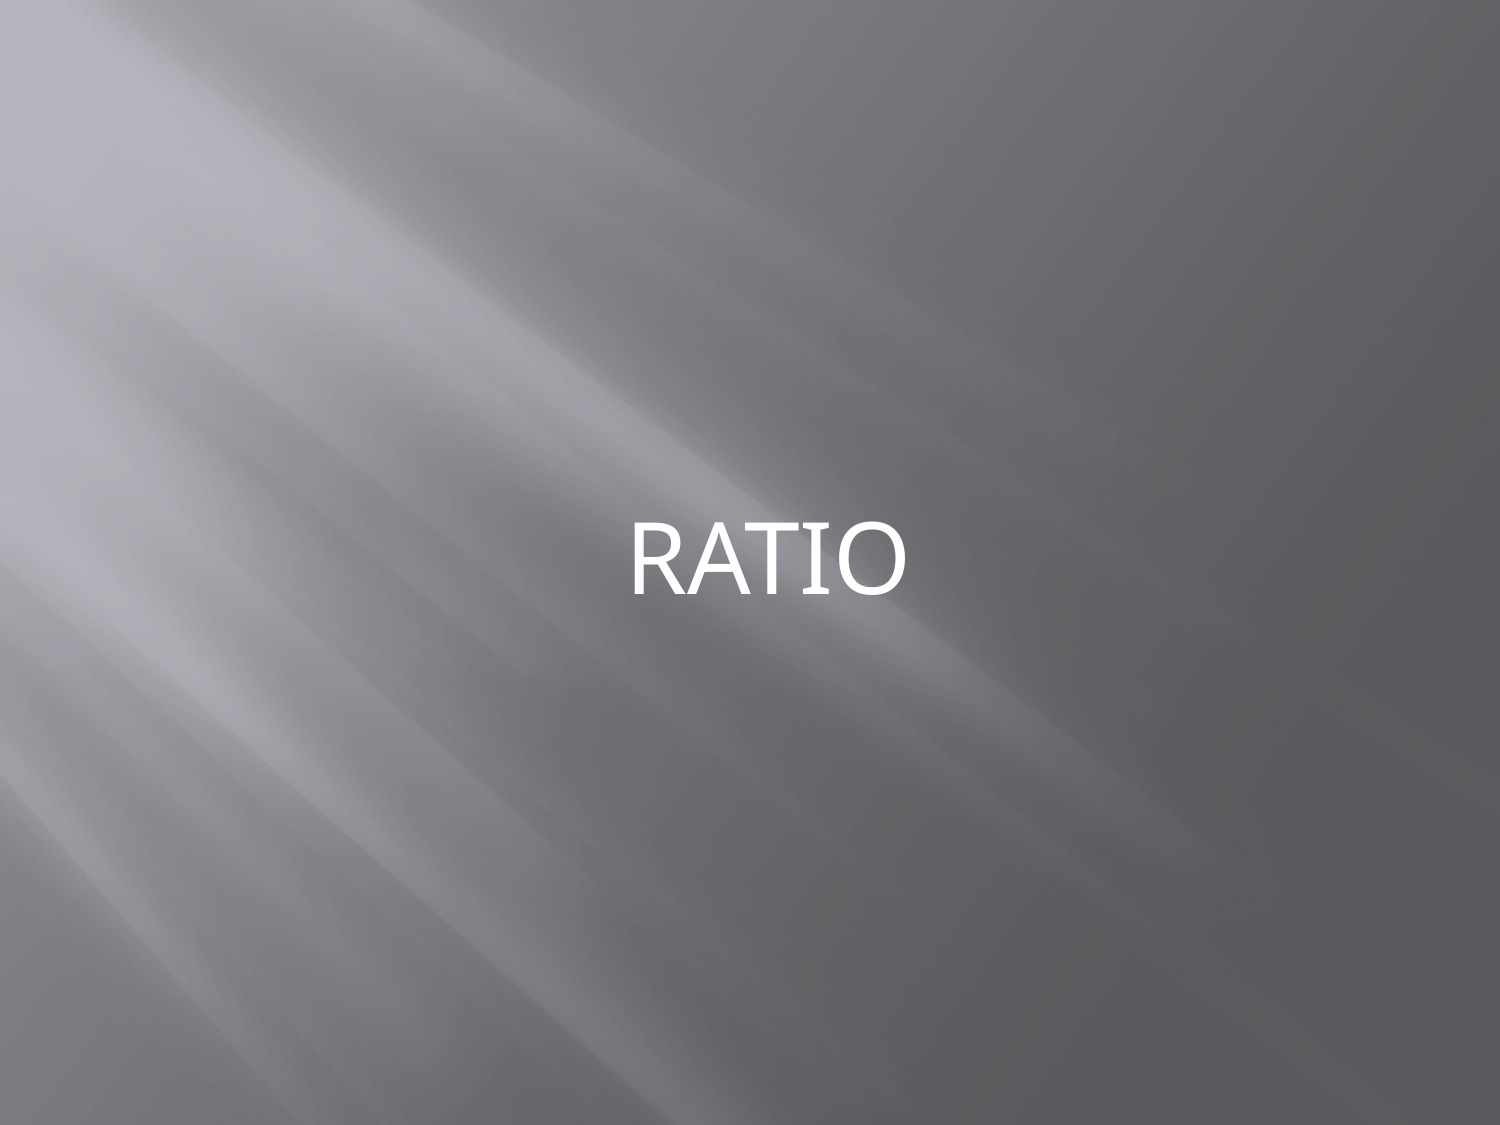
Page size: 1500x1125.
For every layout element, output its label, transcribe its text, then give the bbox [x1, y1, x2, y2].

text_box RATIO [324, 487, 1213, 623]
